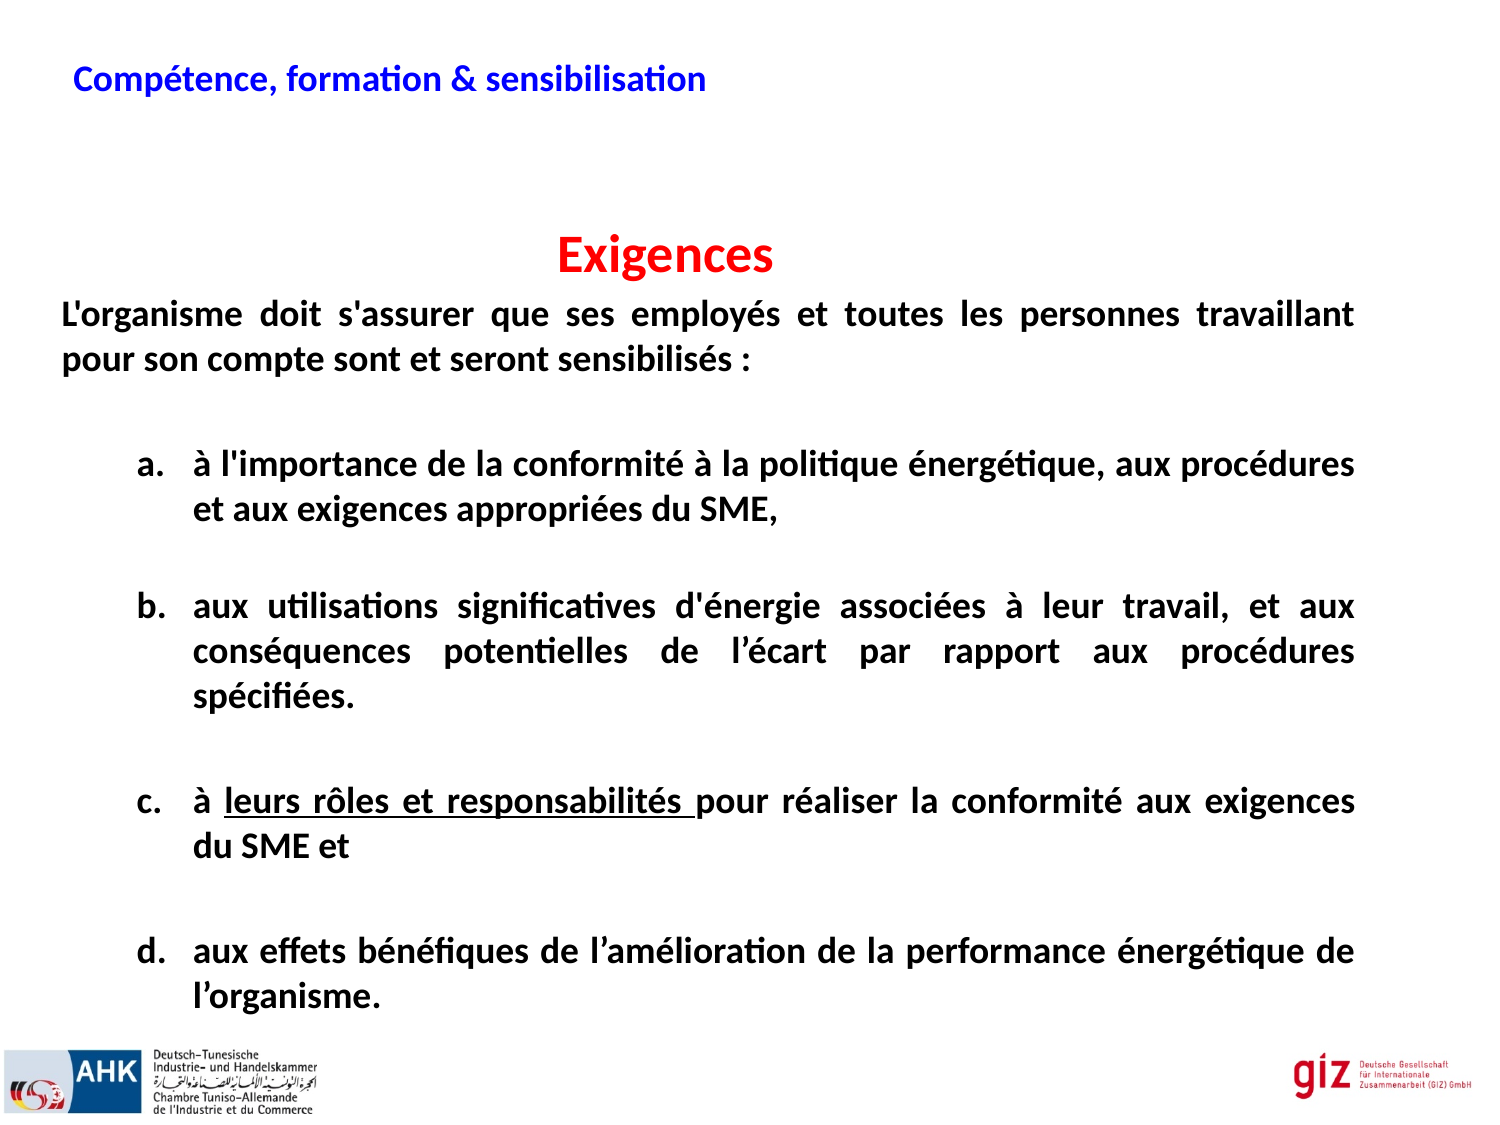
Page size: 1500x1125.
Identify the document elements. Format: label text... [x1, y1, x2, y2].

text_box L'organisme doit s'assurer que ses employés et toutes les personnes travaillant pour son compte sont et seront sensibilisés : à l'importance de la conformité à la politique énergétique, aux procédures et aux exigences appropriées du SME, aux utilisations significatives d'énergie associées à leur travail, et aux conséquences potentielles de l’écart par rapport aux procédures spécifiées. à leurs rôles et responsabilités pour réaliser la conformité aux exigences du SME et aux effets bénéfiques de l’amélioration de la performance énergétique de l’organisme. [46, 281, 1372, 1125]
text_box Compétence, formation & sensibilisation [58, 46, 1067, 107]
text_box Exigences [398, 210, 934, 281]
picture [1372, 1031, 1500, 1125]
picture [3, 1049, 46, 1114]
